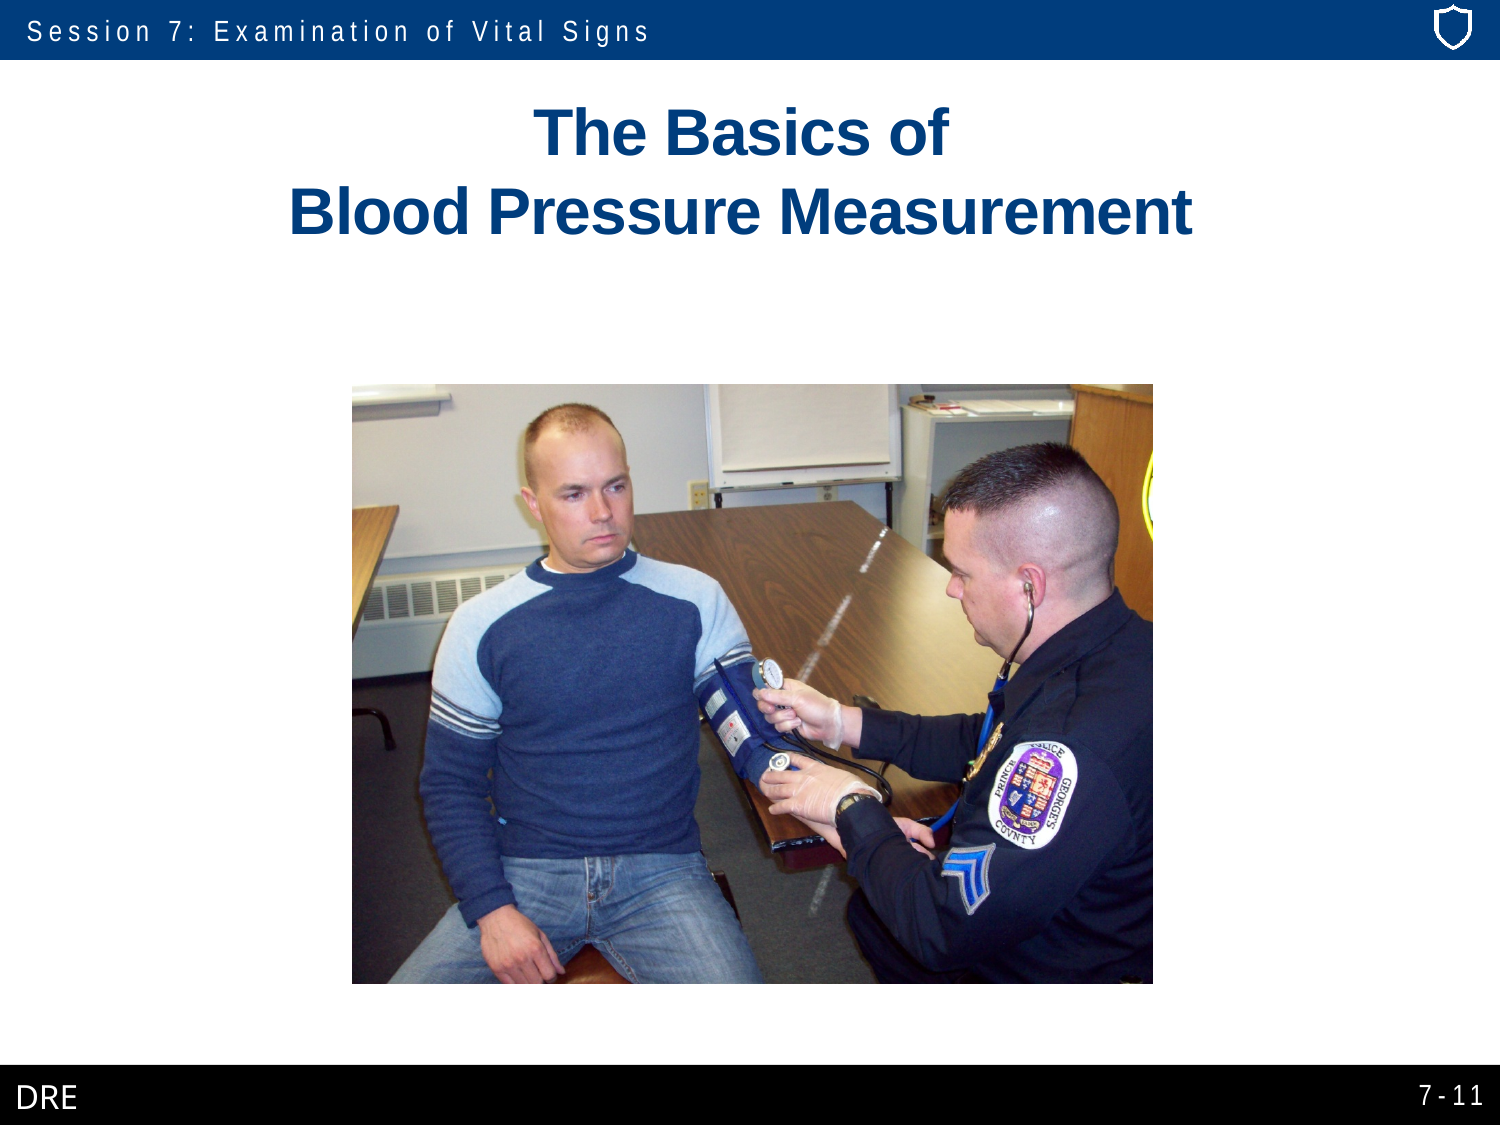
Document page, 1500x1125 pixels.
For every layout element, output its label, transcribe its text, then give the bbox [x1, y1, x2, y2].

picture [1434, 4, 1472, 50]
title The Basics of Blood Pressure Measurement [50, 81, 1450, 256]
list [351, 383, 1153, 985]
slide_number 7-11 [1218, 1063, 1499, 1124]
